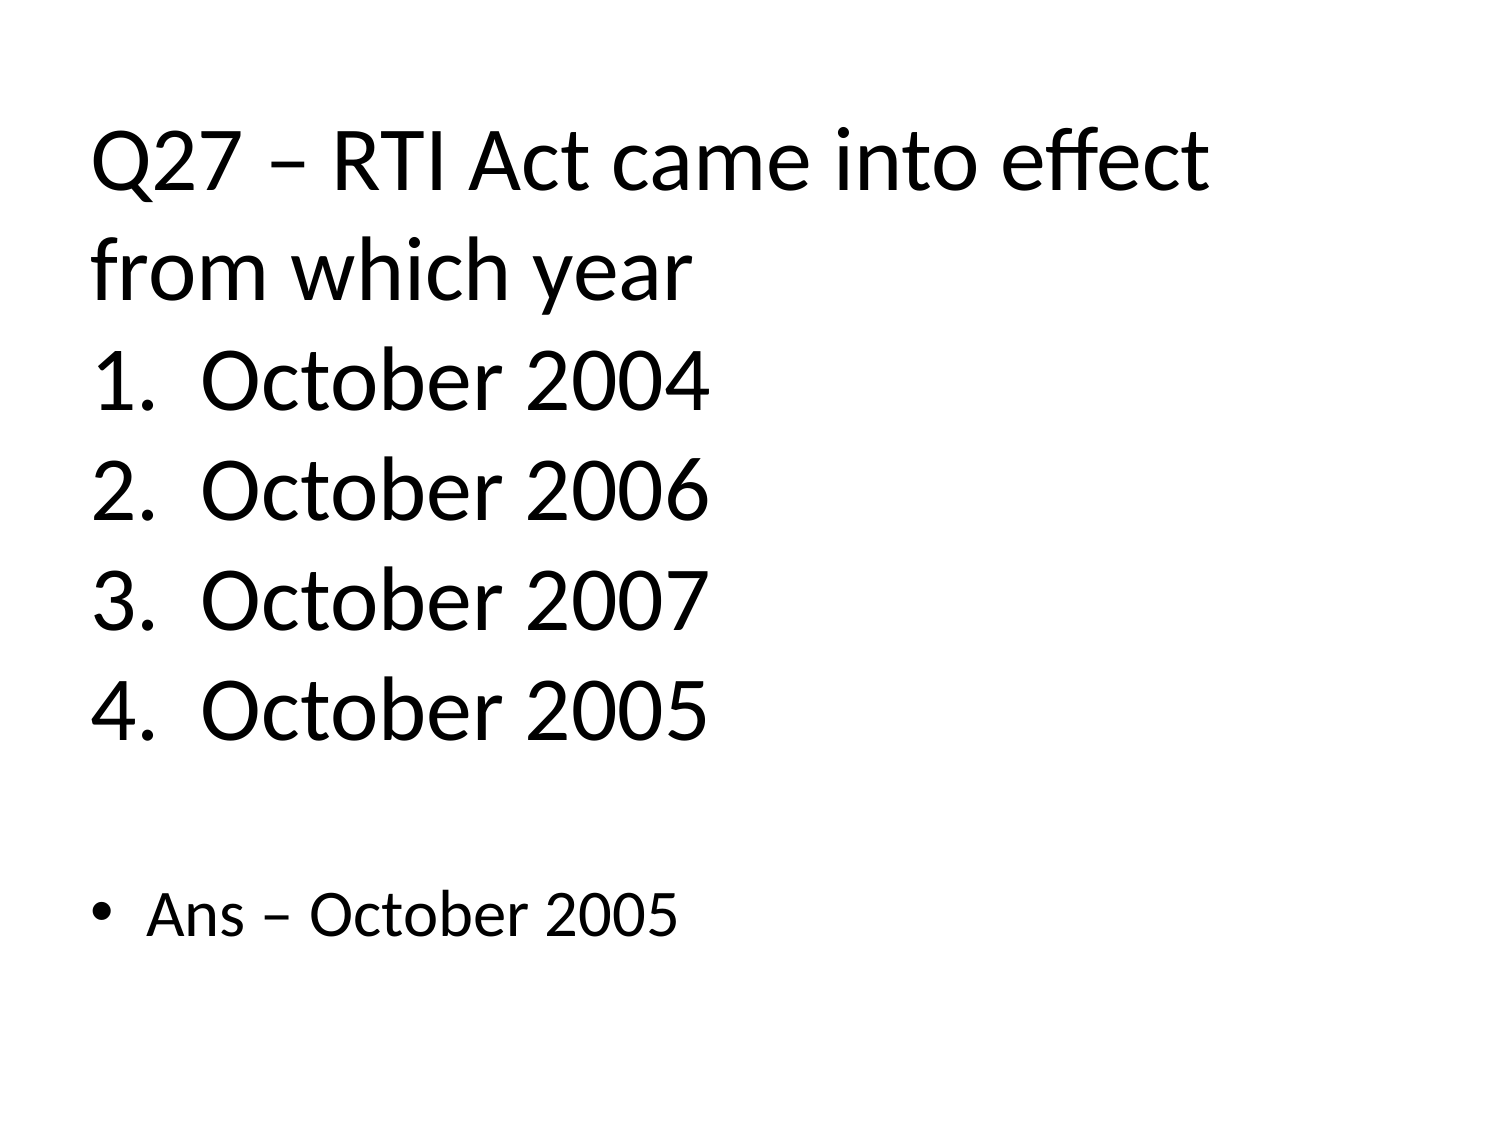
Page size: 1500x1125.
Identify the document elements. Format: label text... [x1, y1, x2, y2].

list Ans – October 2005 [75, 862, 1425, 1005]
title Q27 – RTI Act came into effect from which year 1. October 2004 2. October 2006 3. October 2007 4. October 2005 [75, 45, 1425, 813]
